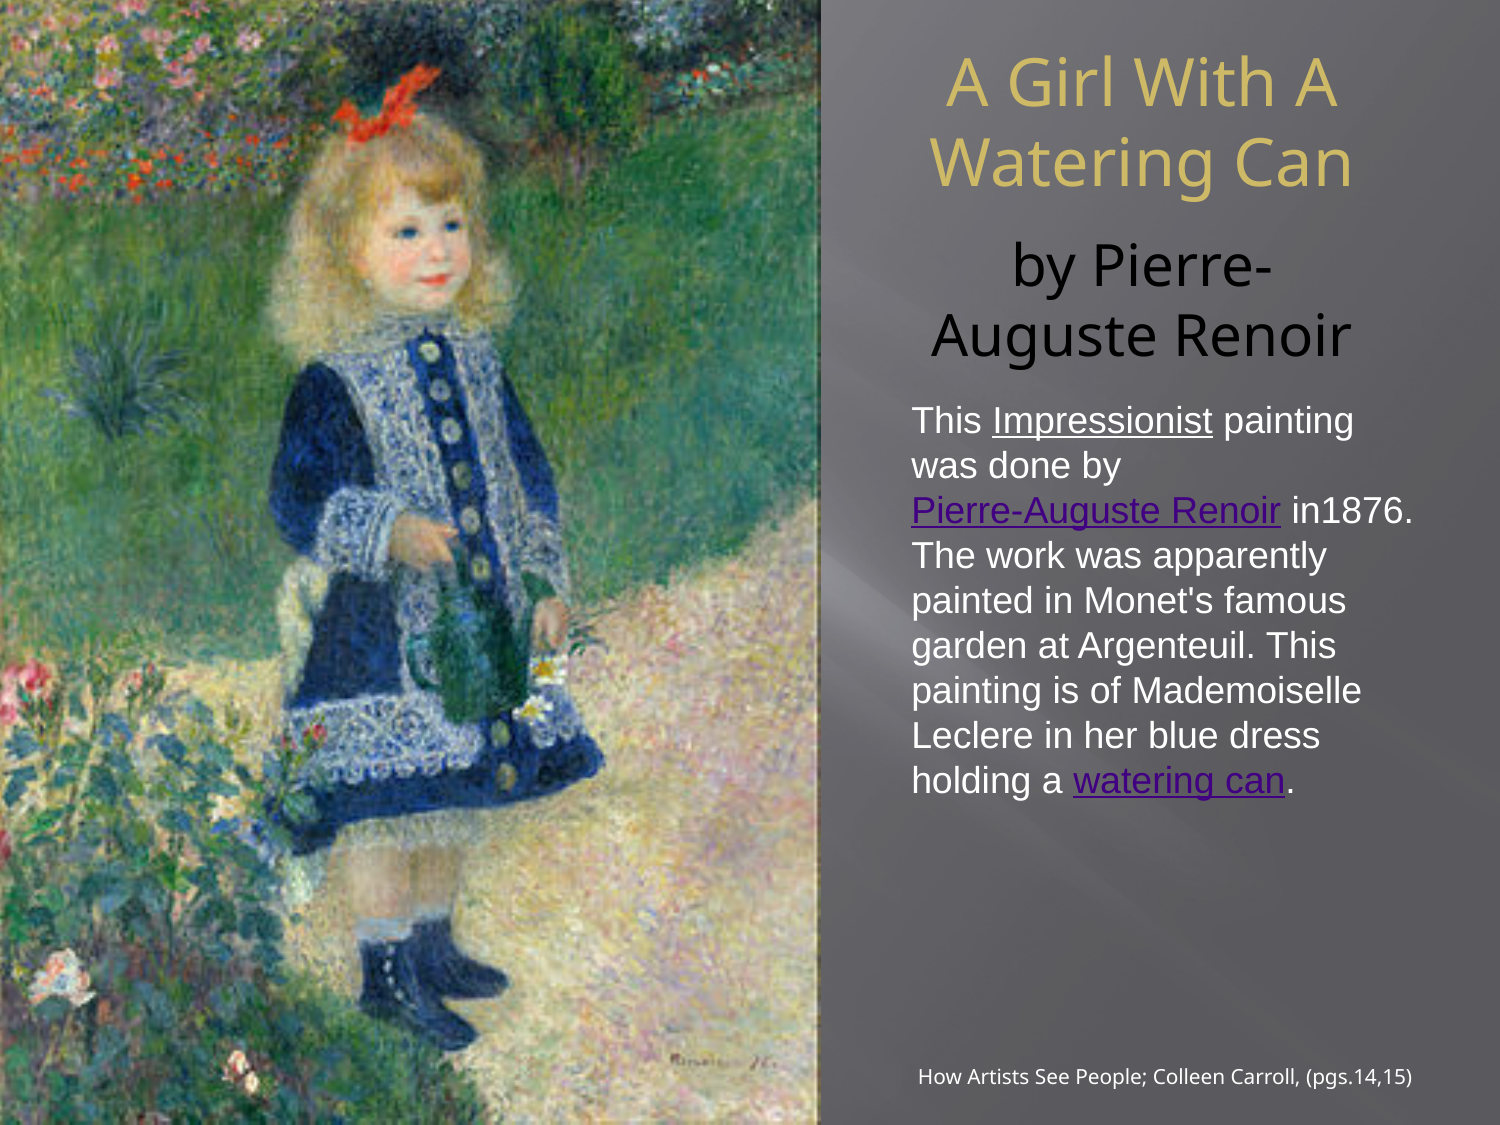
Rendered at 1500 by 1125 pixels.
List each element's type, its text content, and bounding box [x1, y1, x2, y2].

text_box This Impressionist painting was done by Pierre-Auguste Renoir in1876. The work was apparently painted in Monet's famous garden at Argenteuil. This painting is of Mademoiselle Leclere in her blue dress holding a watering can. [896, 388, 1431, 809]
picture [0, 0, 821, 1125]
subtitle How Artists See People; Colleen Carroll, (pgs.14,15) [864, 894, 1500, 1125]
text_box A Girl With A Watering Can by Pierre-Auguste Renoir [901, 31, 1384, 376]
